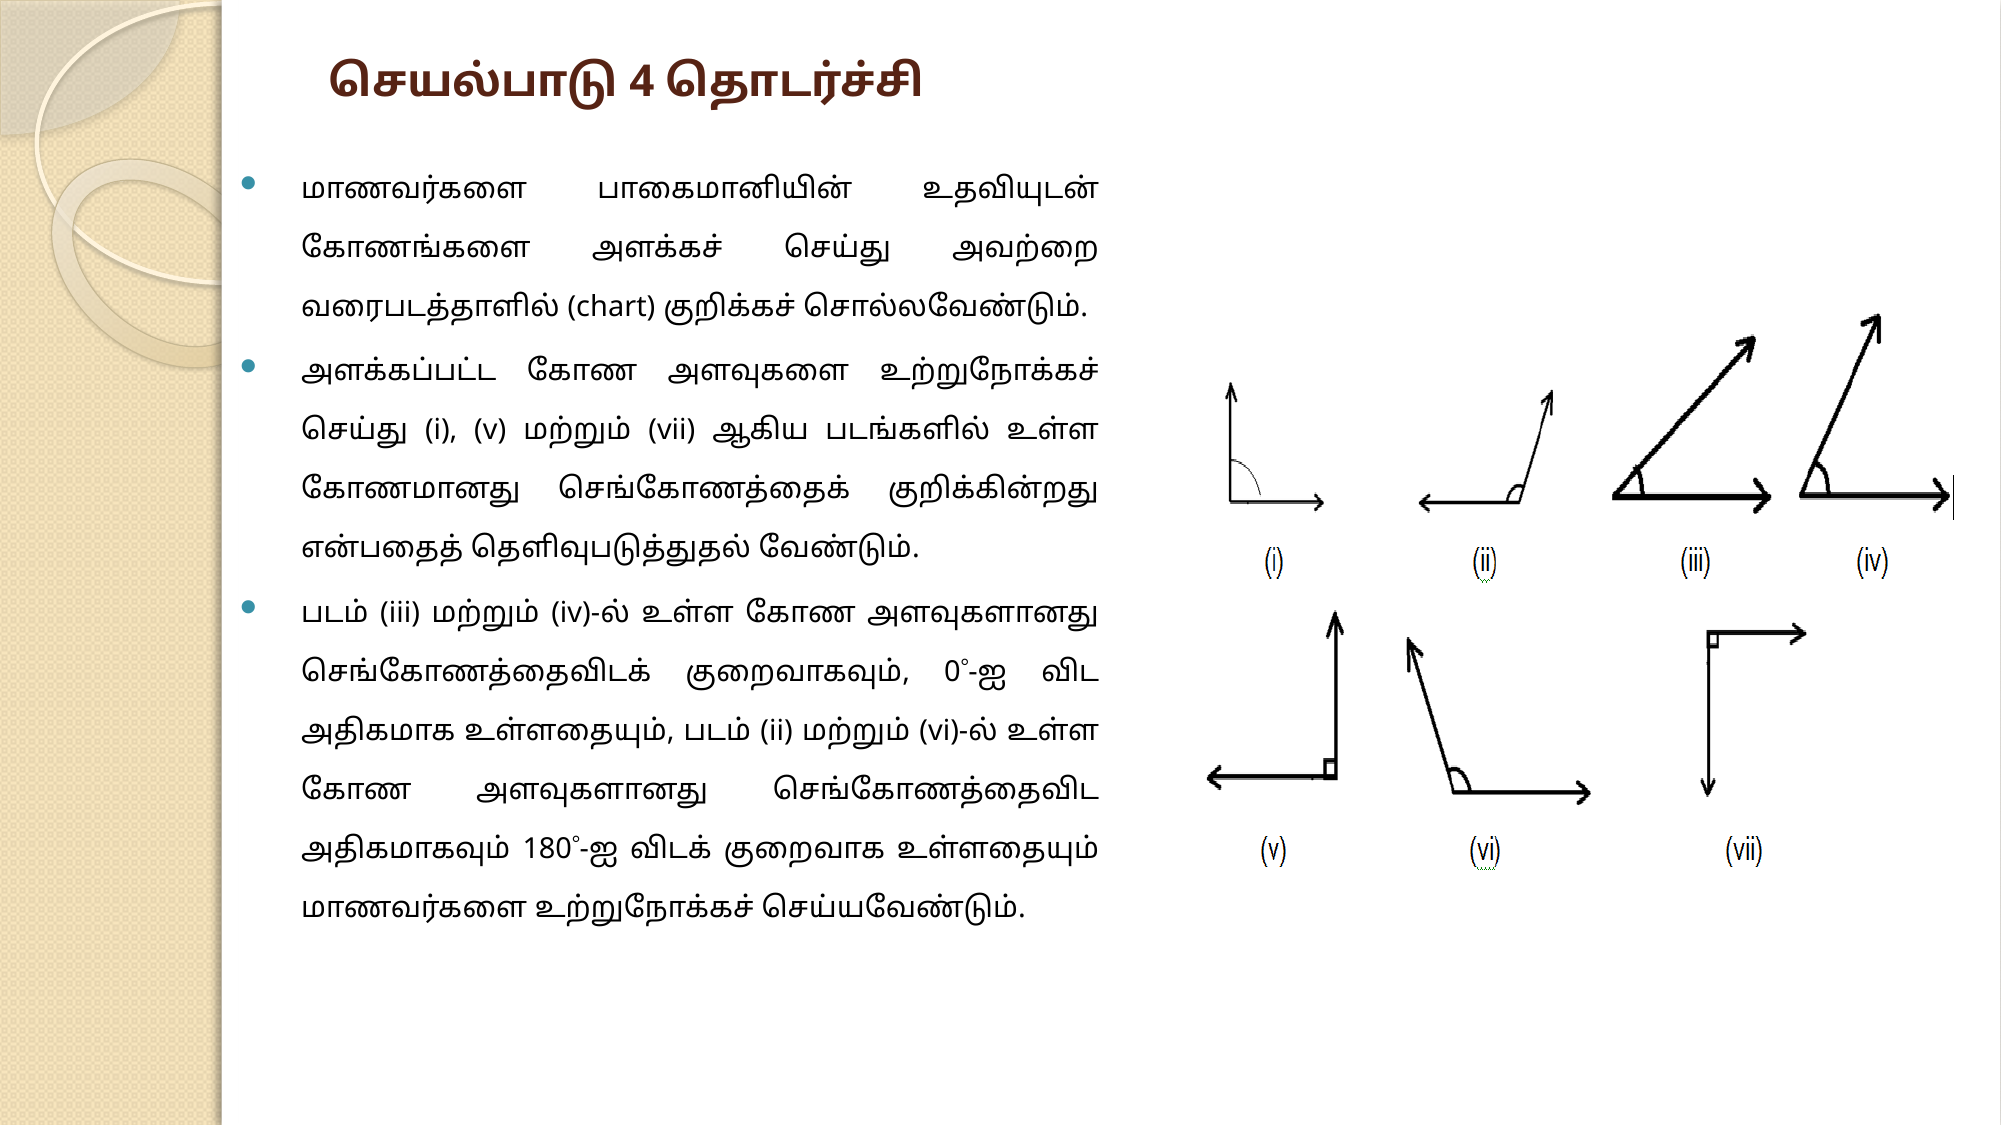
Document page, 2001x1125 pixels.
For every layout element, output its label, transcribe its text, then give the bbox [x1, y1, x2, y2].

title செயல்பாடு 4 தொடர்ச்சி [313, 45, 1450, 113]
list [1153, 299, 1955, 888]
list மாணவர்களை பாகைமானியின் உதவியுடன் கோணங்களை அளக்கச் செய்து அவற்றை வரைபடத்தாளில் (chart) குறிக்கச் சொல்லவேண்டும். அளக்கப்பட்ட கோண அளவுகளை உற்றுநோக்கச் செய்து (i), (v) மற்றும் (vii) ஆகிய படங்களில் உள்ள கோணமானது செங்கோணத்தைக் குறிக்கின்றது என்பதைத் தெளிவுபடுத்துதல் வேண்டும். படம் (iii) மற்றும் (iv)-ல் உள்ள கோண அளவுகளானது செங்கோணத்தைவிடக் குறைவாகவும், 0-ஐ விட அதிகமாக உள்ளதையும், படம் (ii) மற்றும் (vi)-ல் உள்ள கோண அளவுகளானது செங்கோணத்தைவிட அதிகமாகவும் 180-ஐ விடக் குறைவாக உள்ளதையும் மாணவர்களை உற்றுநோக்கச் செய்யவேண்டும். [225, 137, 1114, 1075]
